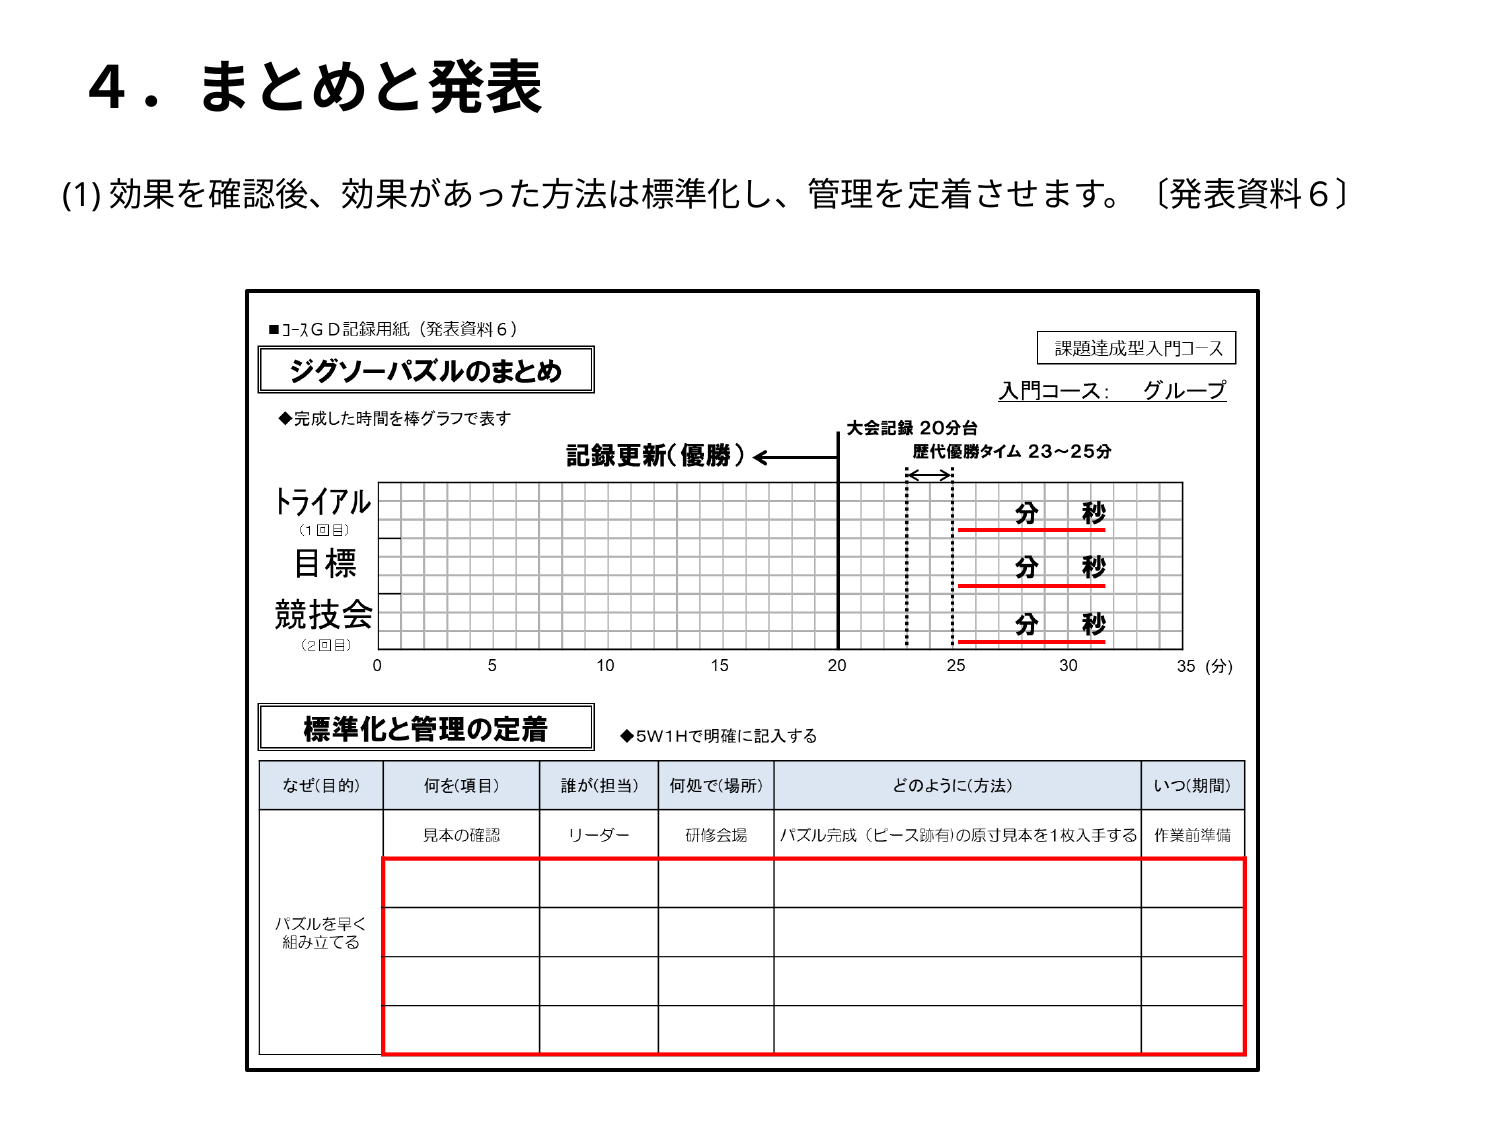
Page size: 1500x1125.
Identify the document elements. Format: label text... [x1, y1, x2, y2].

text_box [245, 289, 1260, 1072]
picture [253, 313, 1277, 1059]
text_box ４．まとめと発表 (1)効果を確認後、効果があった方法は標準化し、管理を定着させます。〔発表資料６〕 [47, 42, 1459, 221]
